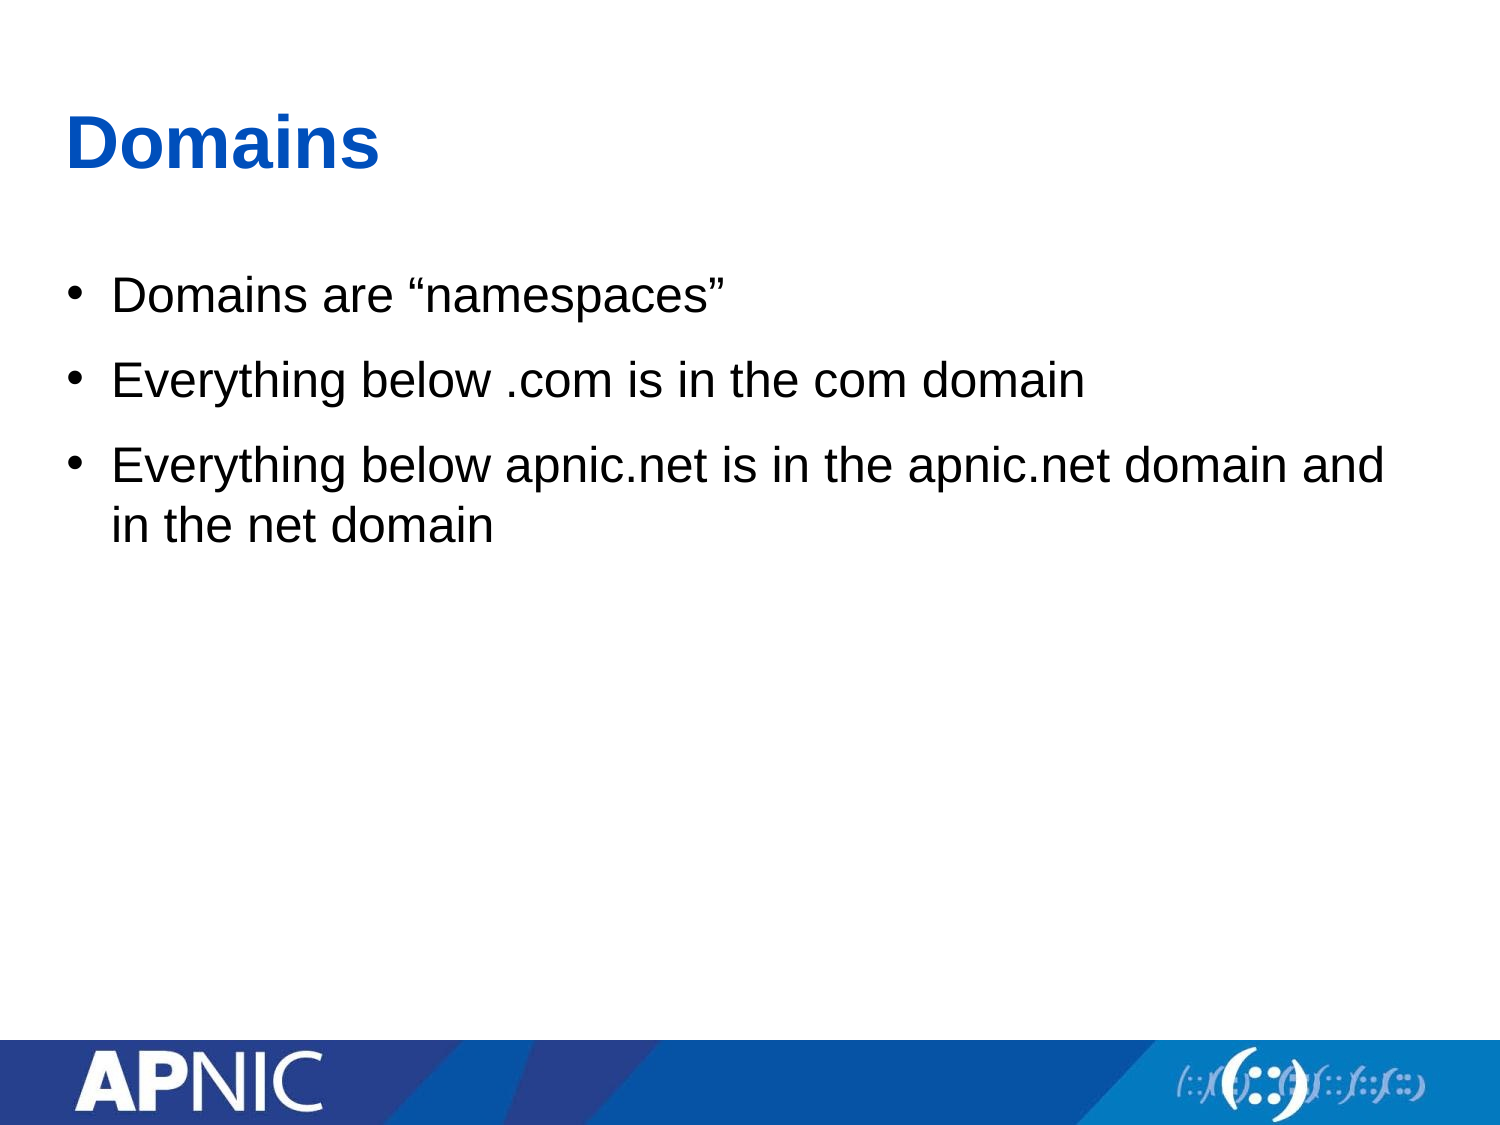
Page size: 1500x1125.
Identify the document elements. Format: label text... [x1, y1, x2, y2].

title Domains [64, 45, 1436, 233]
list Domains are “namespaces” Everything below .com is in the com domain Everything below apnic.net is in the apnic.net domain and in the net domain [66, 262, 1437, 1012]
picture [0, 1040, 1500, 1125]
